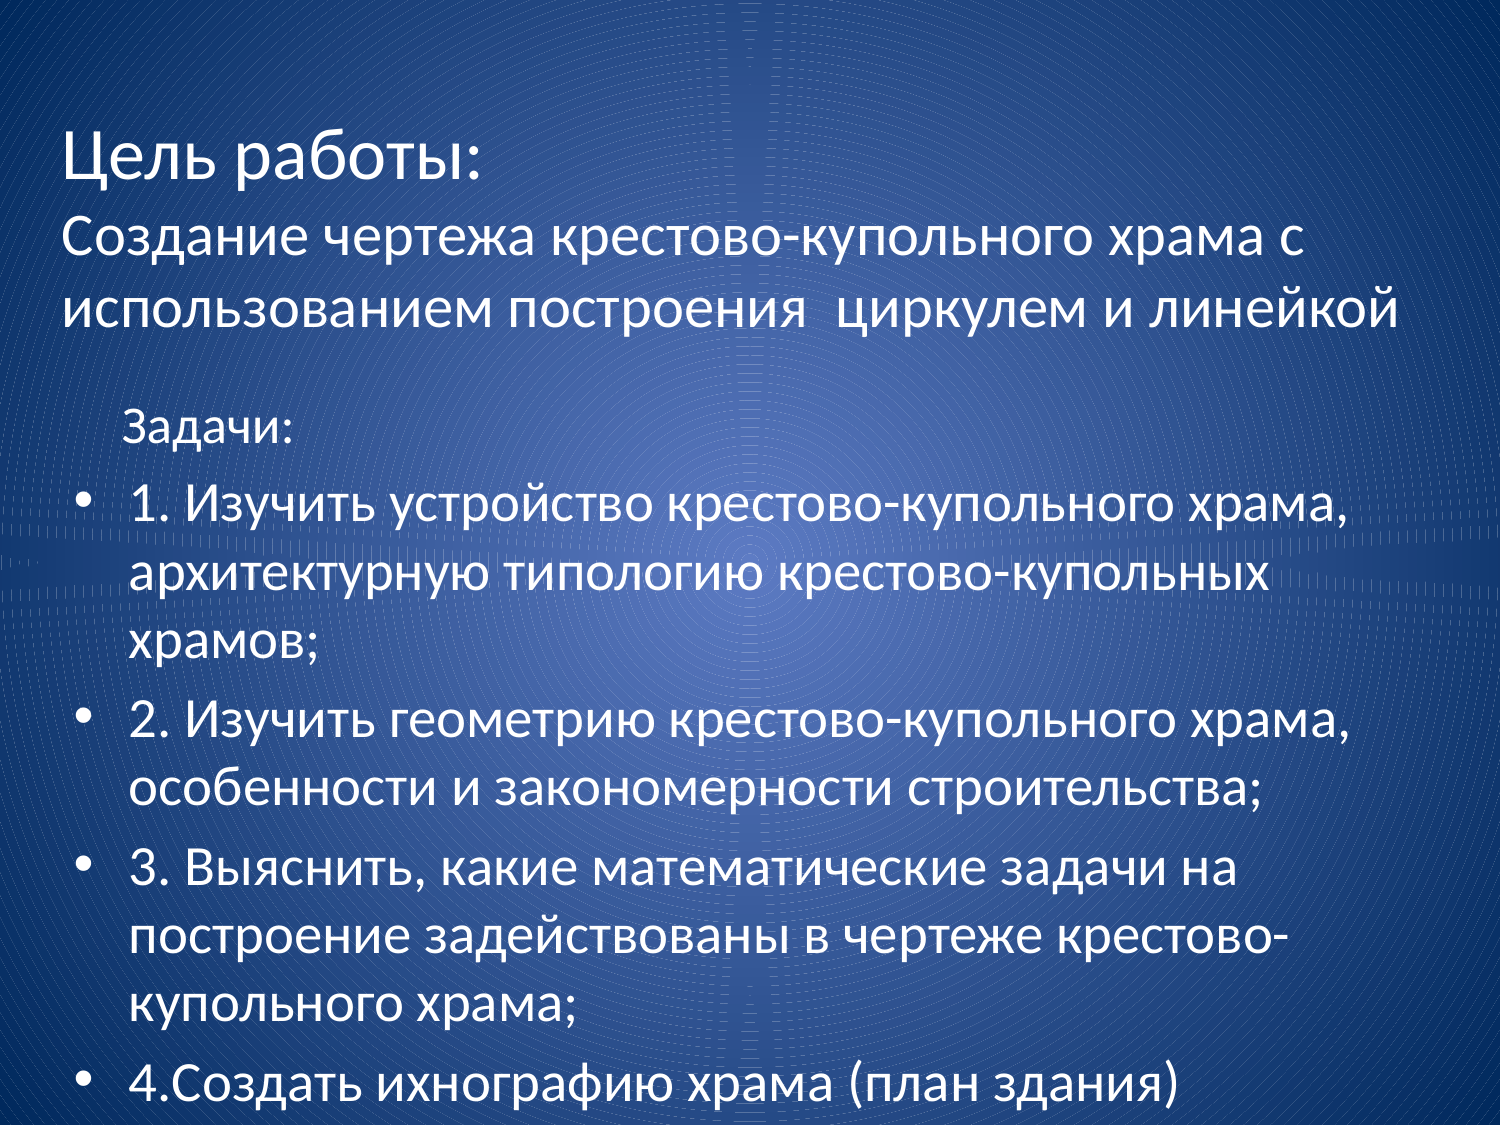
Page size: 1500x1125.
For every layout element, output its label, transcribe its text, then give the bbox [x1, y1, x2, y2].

title Цель работы: Создание чертежа крестово-купольного храма с использованием построения циркулем и линейкой [46, 70, 1427, 375]
list Задачи: 1. Изучить устройство крестово-купольного храма, архитектурную типологию крестово-купольных храмов; 2. Изучить геометрию крестово-купольного храма, особенности и закономерности строительства; 3. Выяснить, какие математические задачи на построение задействованы в чертеже крестово-купольного храма; 4.Создать ихнографию храма (план здания) [58, 382, 1409, 1125]
